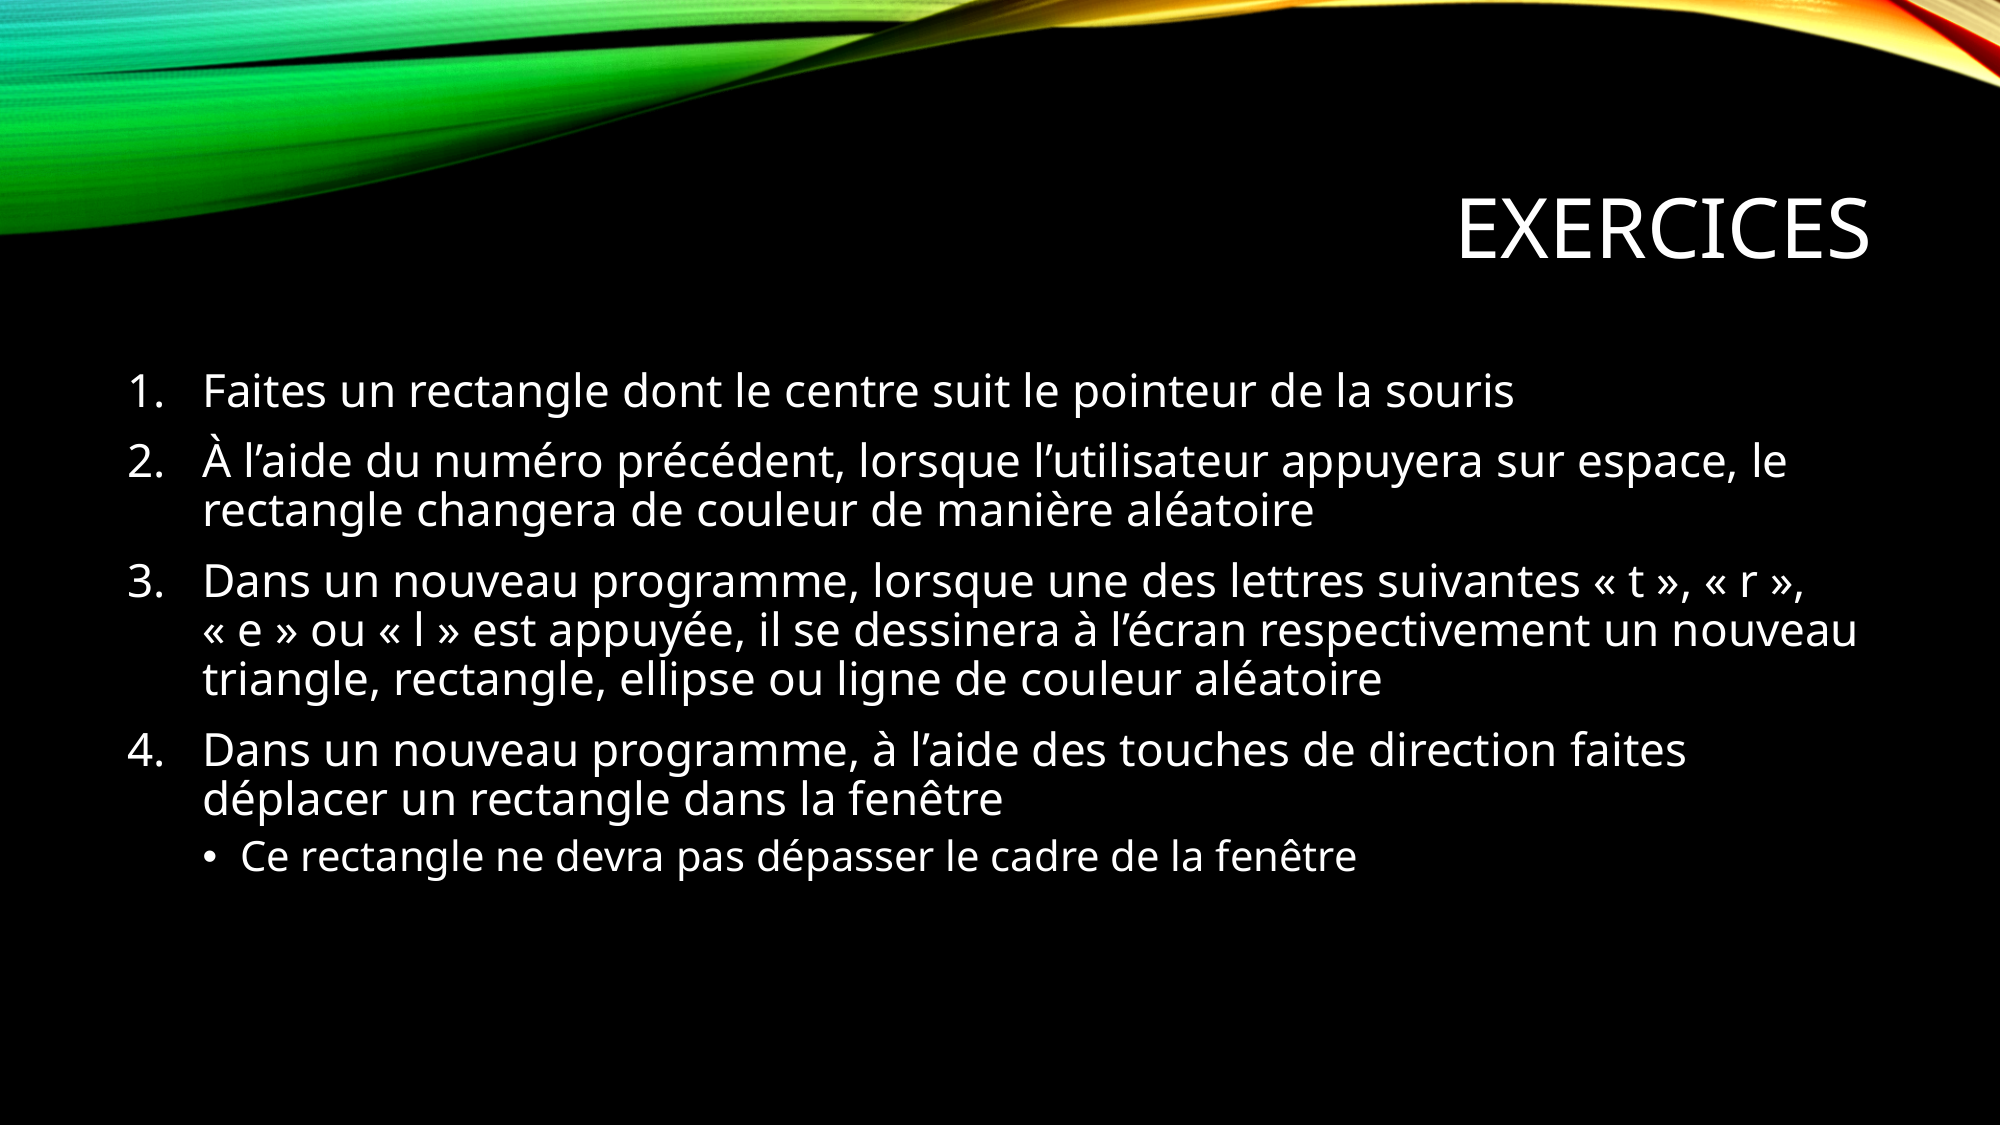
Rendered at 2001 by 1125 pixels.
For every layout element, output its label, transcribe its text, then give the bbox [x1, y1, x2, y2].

list Faites un rectangle dont le centre suit le pointeur de la souris À l’aide du numéro précédent, lorsque l’utilisateur appuyera sur espace, le rectangle changera de couleur de manière aléatoire Dans un nouveau programme, lorsque une des lettres suivantes « t », « r », « e » ou « l » est appuyée, il se dessinera à l’écran respectivement un nouveau triangle, rectangle, ellipse ou ligne de couleur aléatoire Dans un nouveau programme, à l’aide des touches de direction faites déplacer un rectangle dans la fenêtre Ce rectangle ne devra pas dépasser le cadre de la fenêtre [112, 360, 1888, 1021]
picture [0, 0, 2000, 237]
title Exercices [474, 125, 1888, 338]
